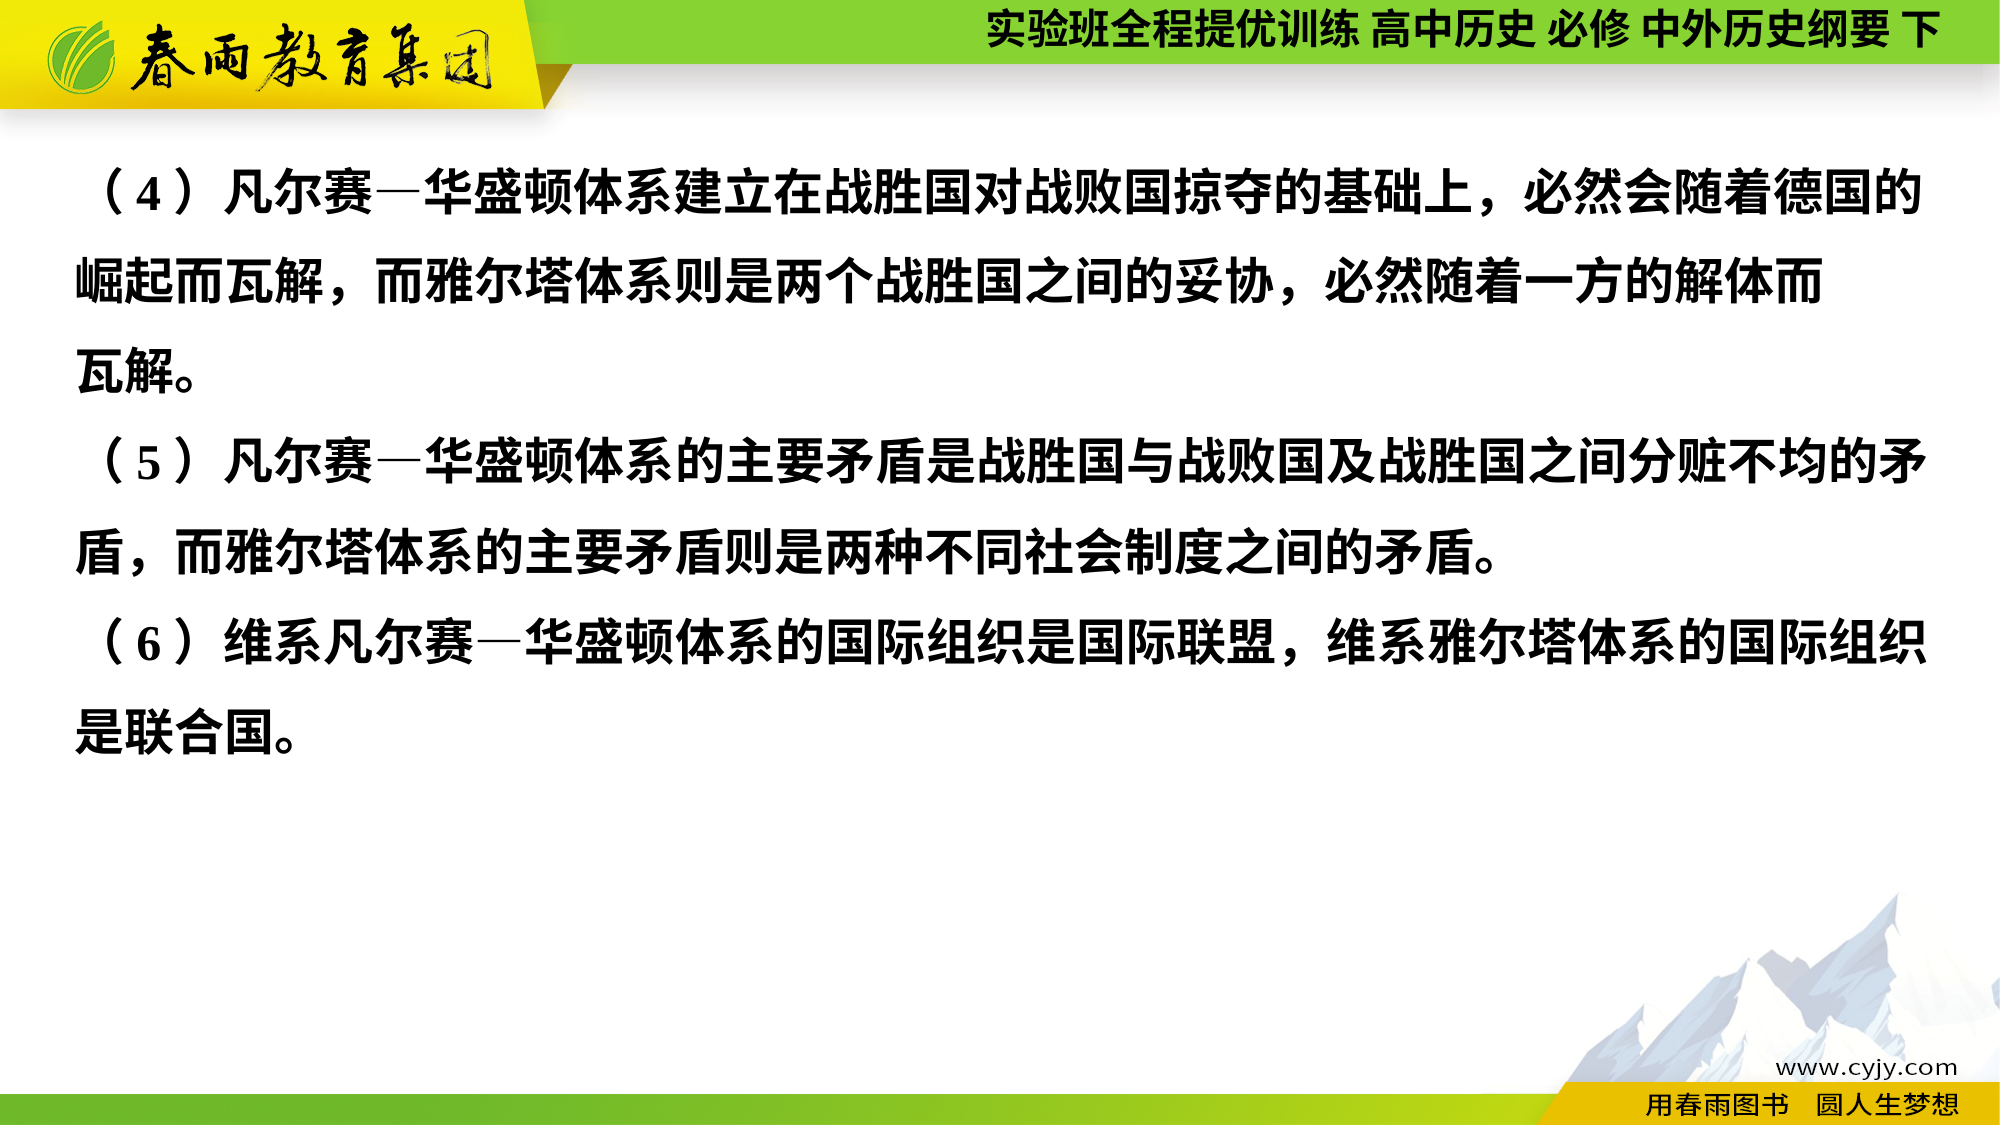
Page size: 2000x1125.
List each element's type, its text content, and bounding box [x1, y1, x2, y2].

picture [0, 0, 2000, 1125]
list （4）凡尔赛—华盛顿体系建立在战胜国对战败国掠夺的基础上，必然会随着德国的崛起而瓦解，而雅尔塔体系则是两个战胜国之间的妥协，必然随着一方的解体而 瓦解。 （5）凡尔赛—华盛顿体系的主要矛盾是战胜国与战败国及战胜国之间分赃不均的矛盾，而雅尔塔体系的主要矛盾则是两种不同社会制度之间的矛盾。 （6）维系凡尔赛—华盛顿体系的国际组织是国际联盟，维系雅尔塔体系的国际组织是联合国。 [59, 122, 1944, 774]
